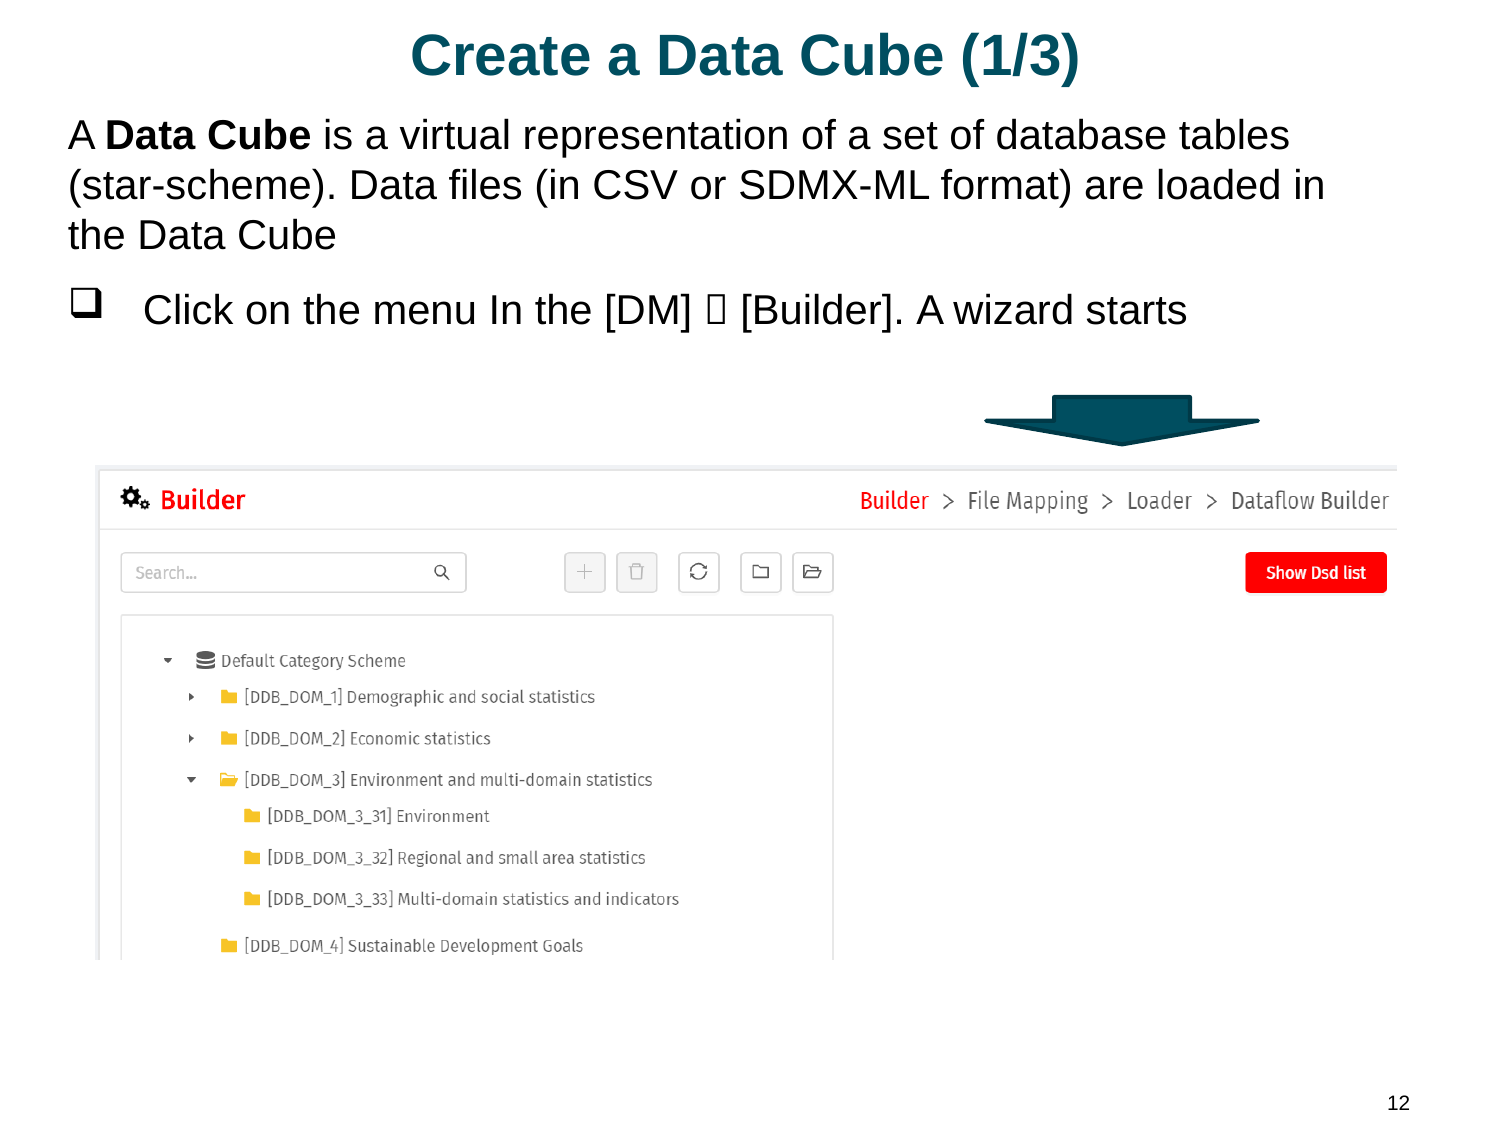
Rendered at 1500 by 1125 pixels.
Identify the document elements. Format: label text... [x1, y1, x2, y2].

text_box [984, 394, 1261, 447]
text_box A Data Cube is a virtual representation of a set of database tables (star-scheme). Data files (in CSV or SDMX-ML format) are loaded in the Data Cube Click on the menu In the [DM]  [Builder]. A wizard starts [53, 100, 1405, 341]
picture [94, 465, 1398, 961]
slide_number 12 [1074, 1082, 1425, 1125]
title Create a Data Cube (1/3) [71, 0, 1421, 104]
